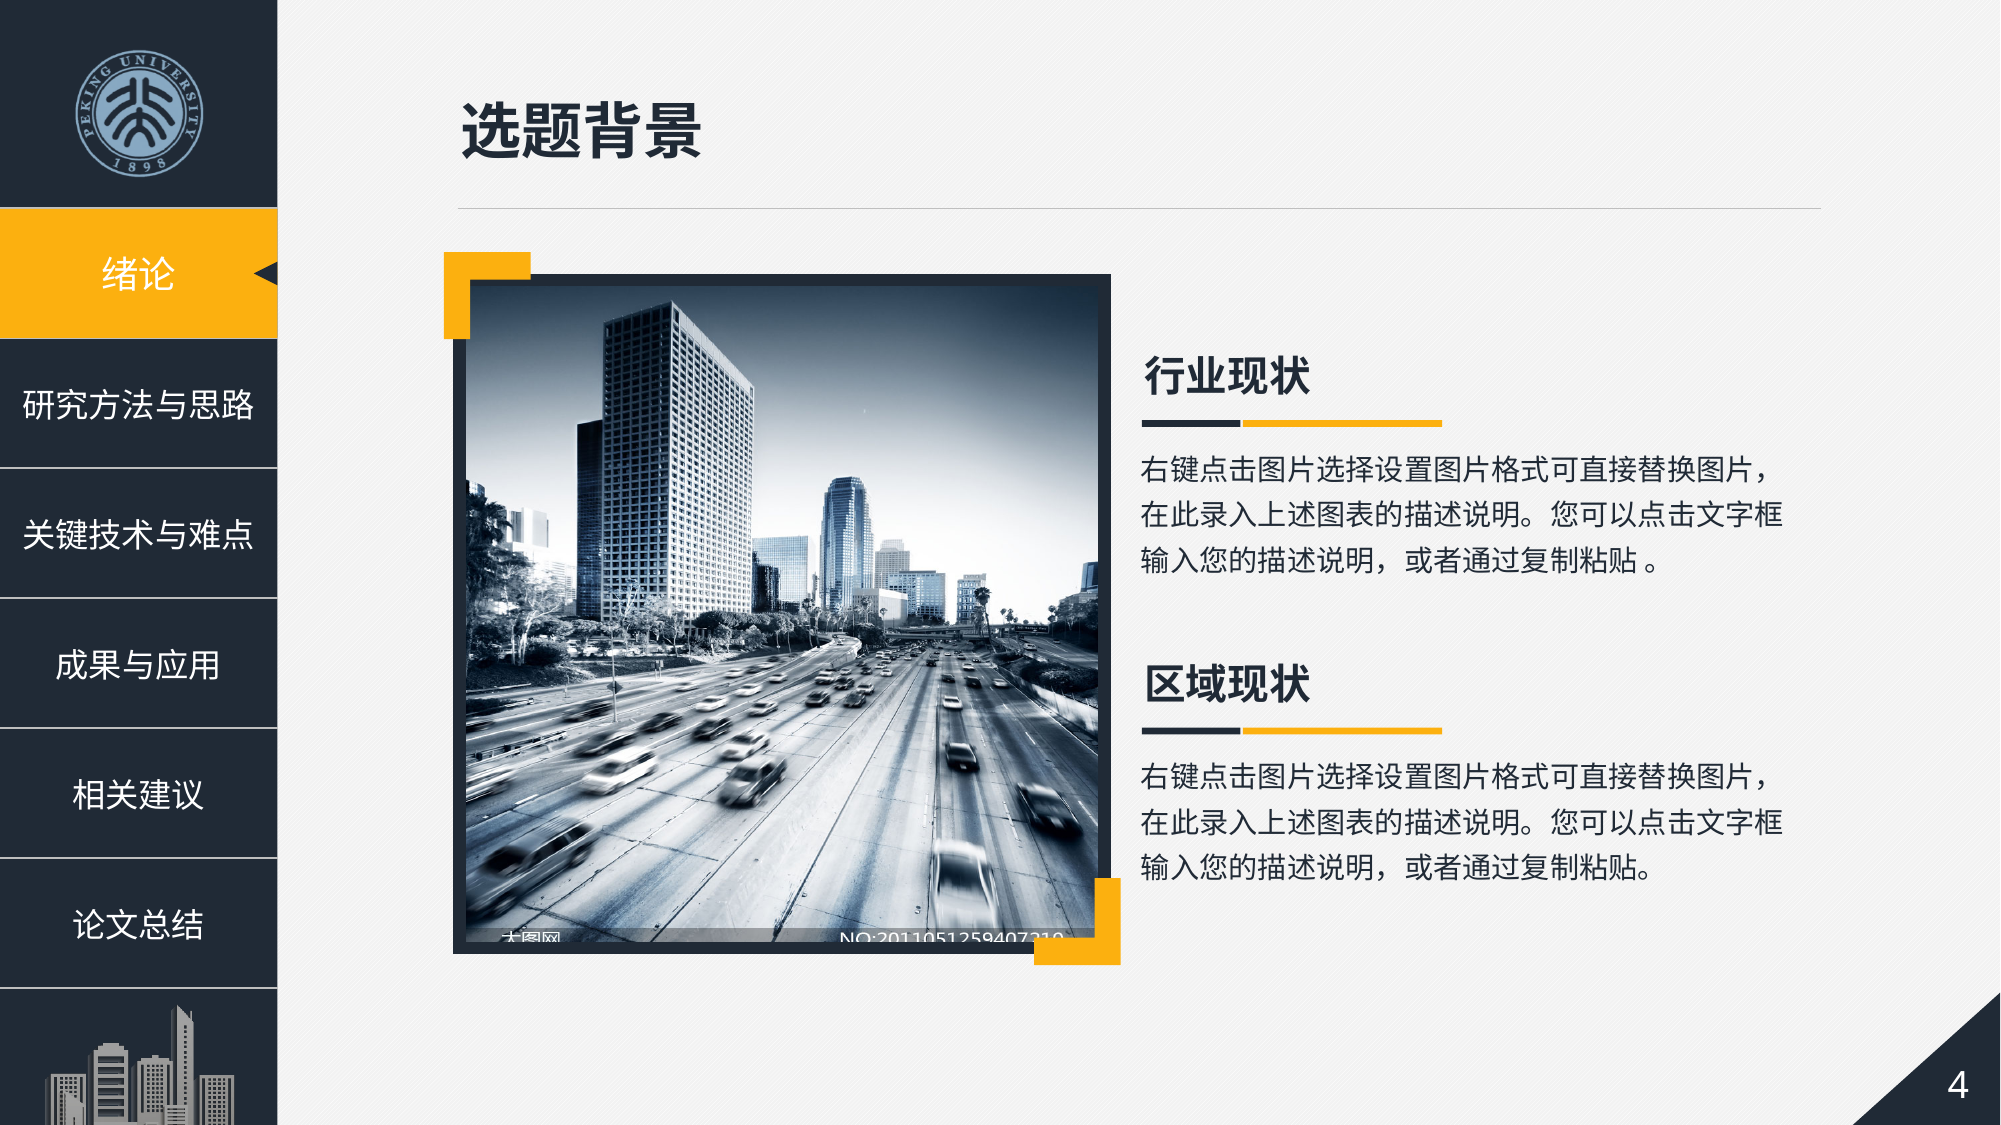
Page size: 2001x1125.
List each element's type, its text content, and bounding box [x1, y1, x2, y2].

text_box [1034, 878, 1121, 966]
text_box 右键点击图片选择设置图片格式可直接替换图片，在此录入上述图表的描述说明。您可以点击文字框输入您的描述说明，或者通过复制粘贴。 [1129, 742, 1813, 891]
text_box 选题背景 [445, 84, 720, 173]
text_box [443, 252, 531, 340]
text_box [1141, 727, 1241, 735]
text_box [1141, 419, 1241, 428]
text_box [1242, 727, 1443, 735]
text_box 行业现状 [1132, 344, 1323, 406]
picture [16, 1004, 260, 1125]
text_box [459, 279, 1105, 949]
text_box [1242, 419, 1443, 428]
text_box 右键点击图片选择设置图片格式可直接替换图片，在此录入上述图表的描述说明。您可以点击文字框输入您的描述说明，或者通过复制粘贴 。 [1129, 435, 1813, 583]
text_box 区域现状 [1132, 652, 1323, 714]
